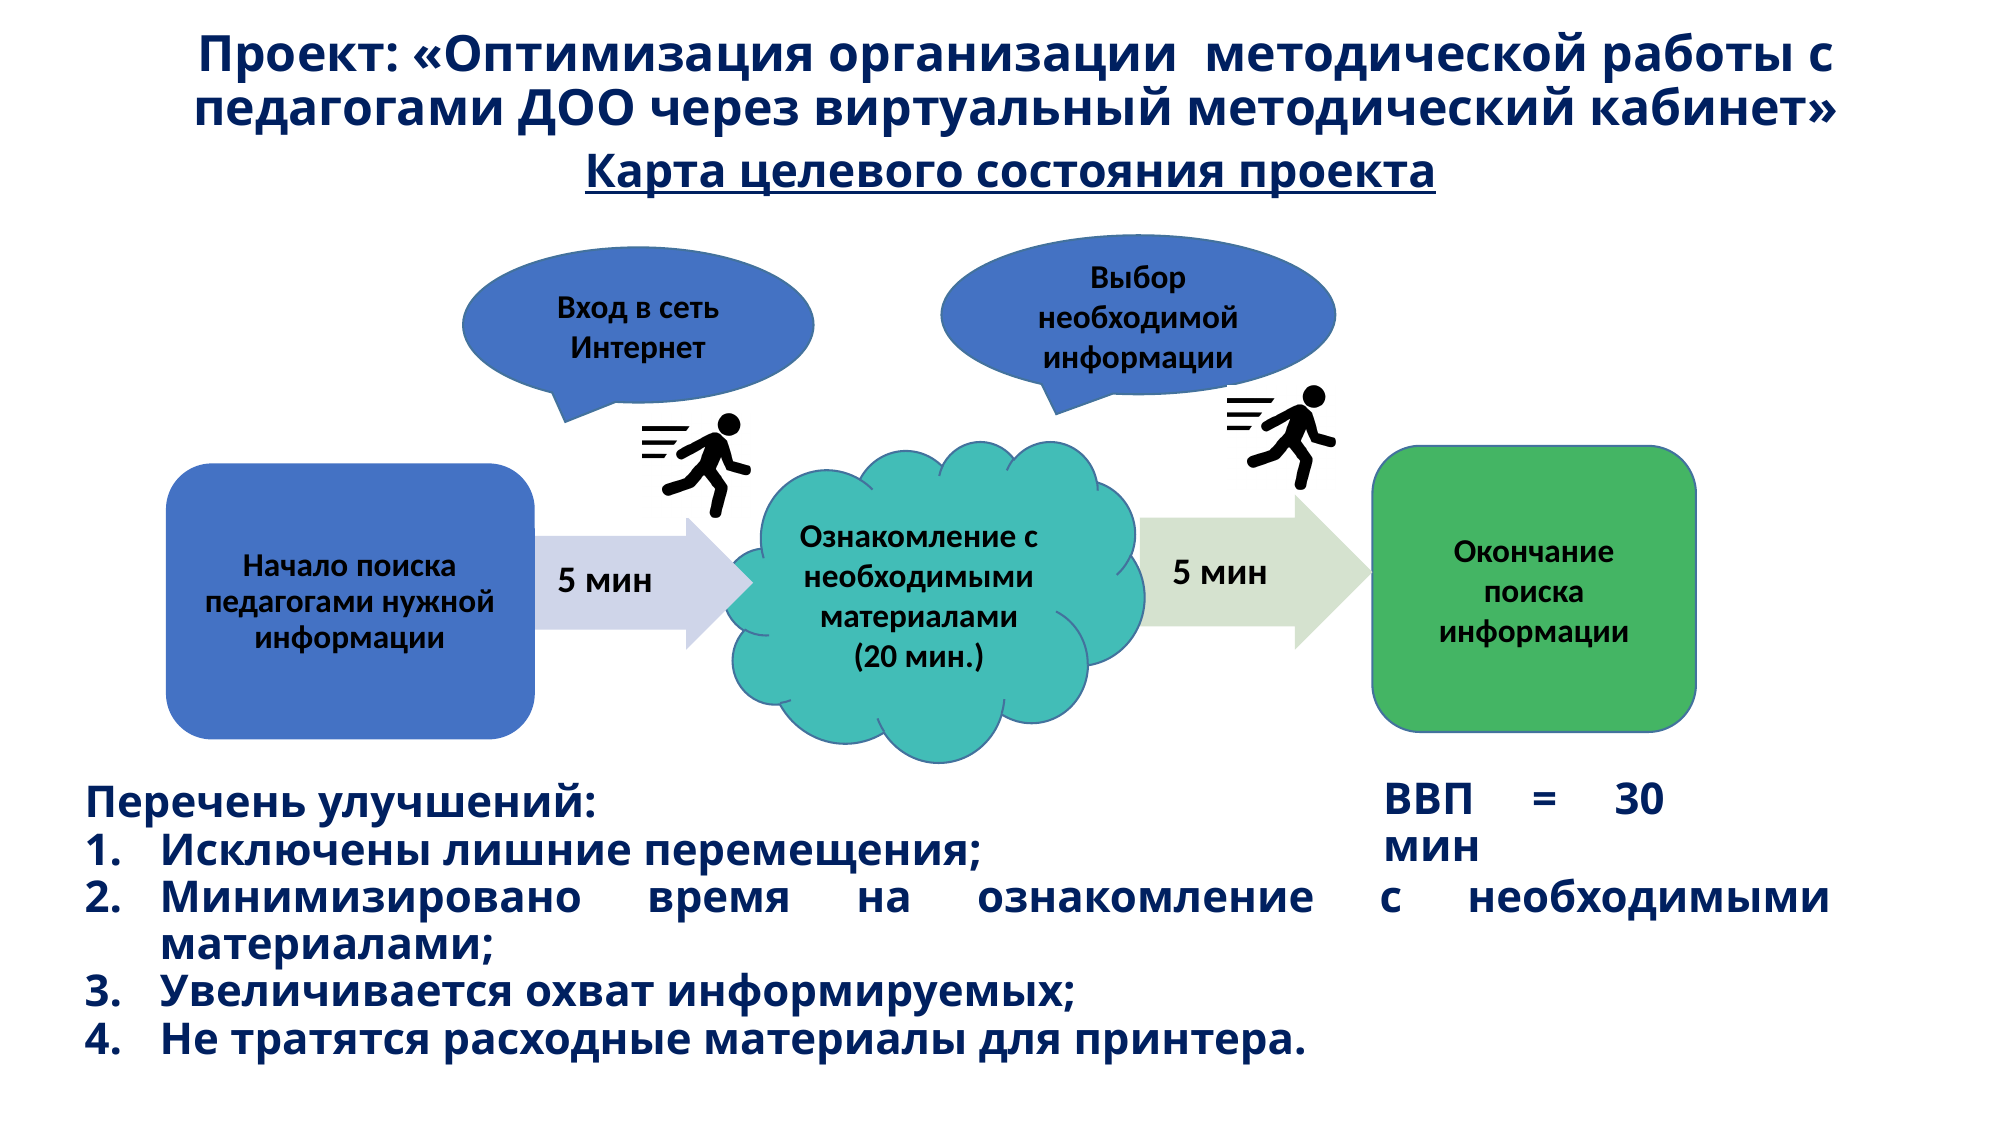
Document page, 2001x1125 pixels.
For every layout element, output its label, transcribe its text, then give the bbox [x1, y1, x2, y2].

text_box Ознакомление с необходимыми материалами (20 мин.) [731, 440, 1139, 765]
title Карта целевого состояния проекта [260, 198, 1761, 205]
text_box Перечень улучшений: Исключены лишние перемещения; Минимизировано время на ознакомление с необходимыми материалами; Увеличивается охват информируемых; Не тратятся расходные материалы для принтера. [69, 829, 1847, 1072]
picture [642, 413, 751, 518]
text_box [165, 463, 535, 740]
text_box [1139, 494, 1373, 650]
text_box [535, 472, 754, 650]
text_box Проект: «Оптимизация организации методической работы с педагогами ДОО через виртуальный методический кабинет» [37, 96, 1995, 198]
text_box Вход в сеть Интернет [462, 246, 815, 424]
picture [1227, 385, 1336, 490]
text_box ВВП = 30 мин [1368, 804, 1680, 879]
text_box Окончание поиска информации [1371, 444, 1697, 734]
text_box Выбор необходимой информации [940, 234, 1337, 416]
